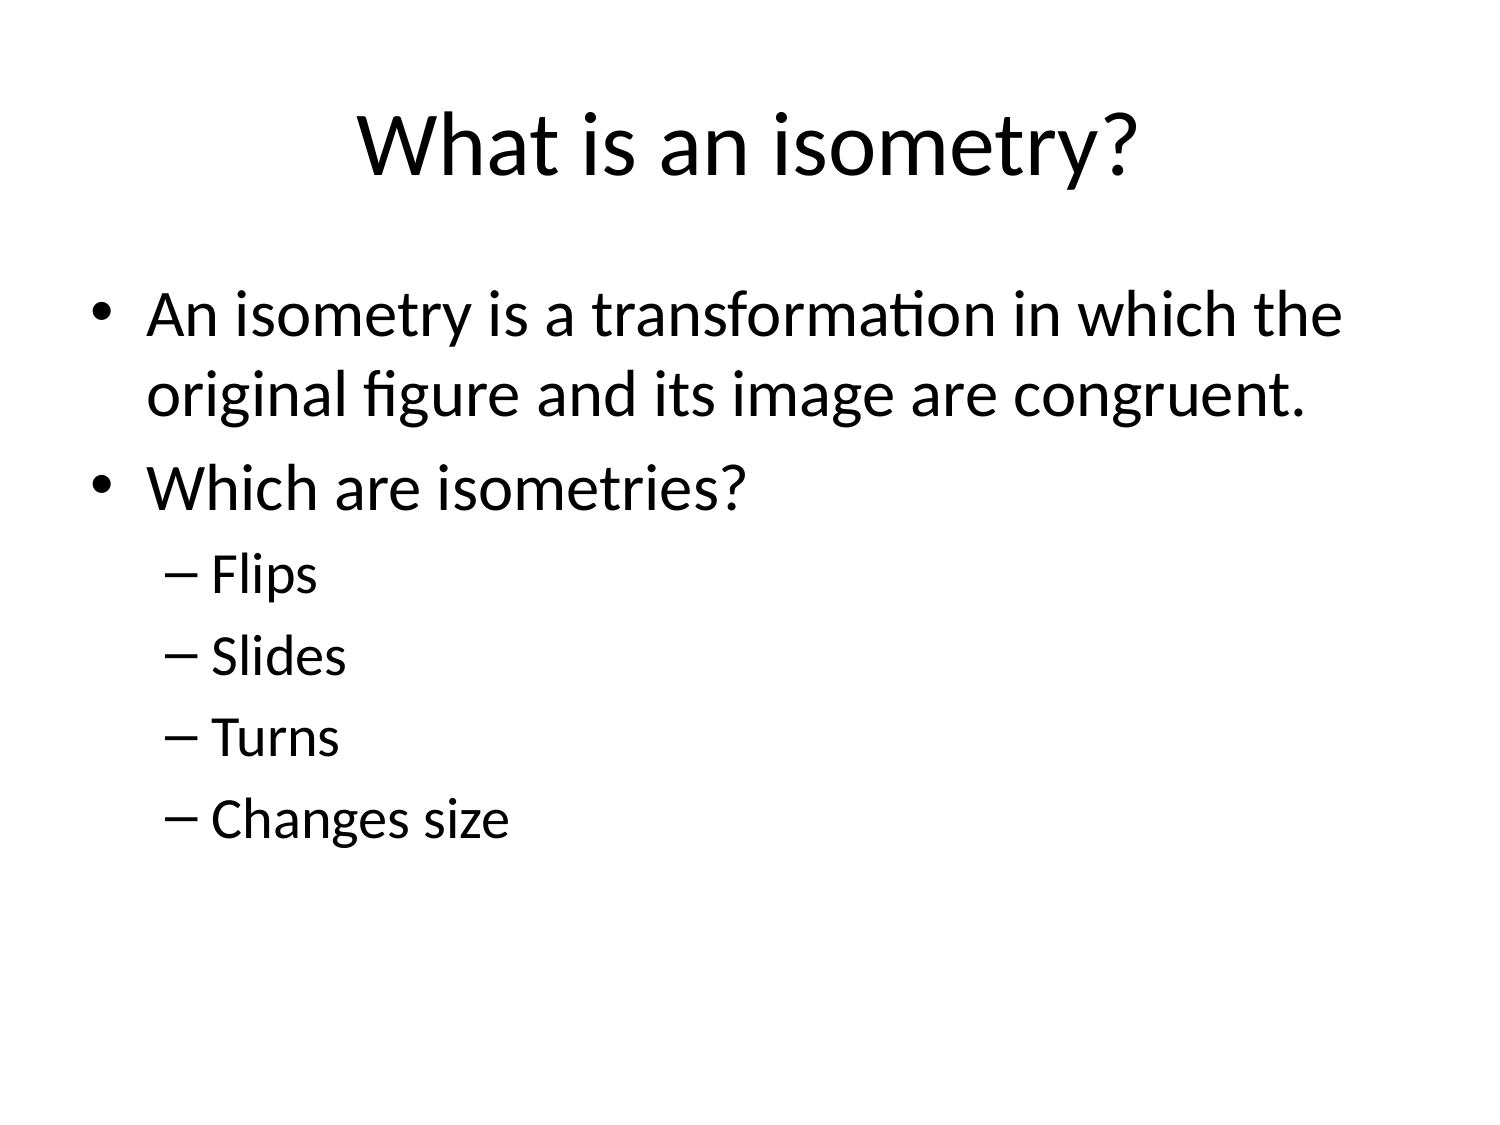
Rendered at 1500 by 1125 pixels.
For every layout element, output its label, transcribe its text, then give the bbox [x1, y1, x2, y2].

title What is an isometry? [75, 45, 1425, 233]
list An isometry is a transformation in which the original figure and its image are congruent. Which are isometries? Flips Slides Turns Changes size [75, 262, 1425, 1005]
